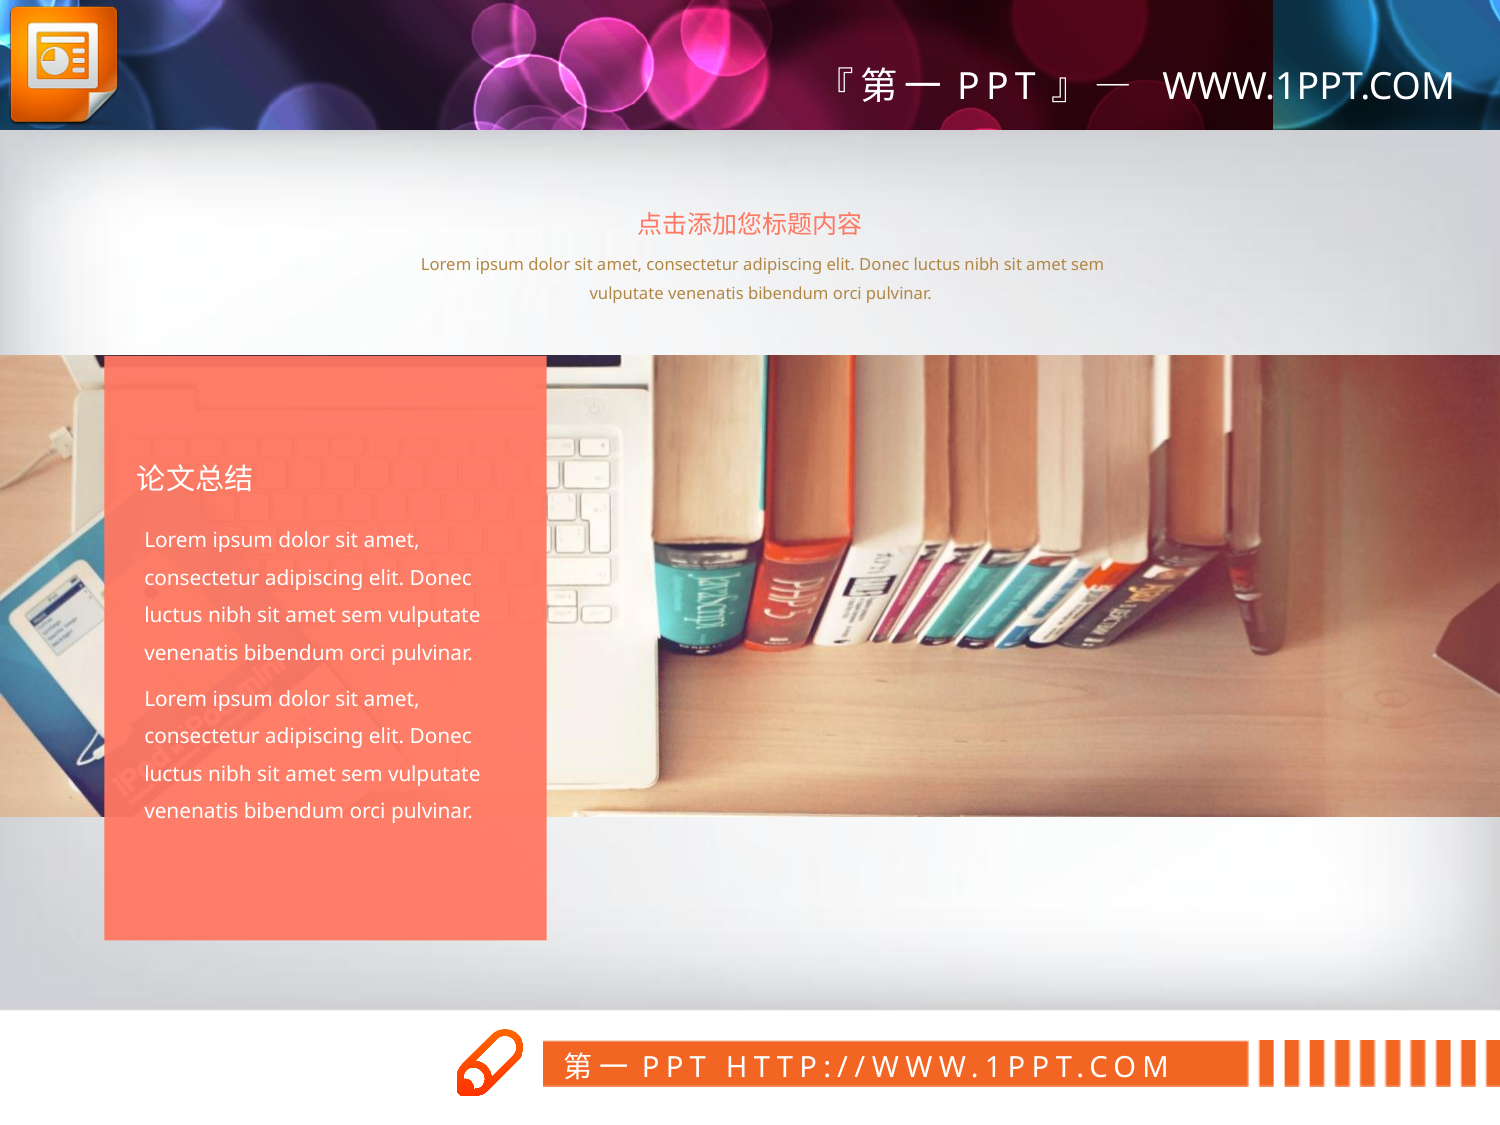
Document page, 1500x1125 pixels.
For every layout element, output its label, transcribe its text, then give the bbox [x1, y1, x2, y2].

text_box Lorem ipsum dolor sit amet, consectetur adipiscing elit. Donec luctus nibh sit amet sem vulputate venenatis bibendum orci pulvinar. [404, 236, 1122, 311]
text_box [104, 827, 547, 941]
picture [543, 1040, 1500, 1087]
text_box 点击添加您标题内容 [622, 200, 878, 236]
picture [0, 0, 1500, 1012]
